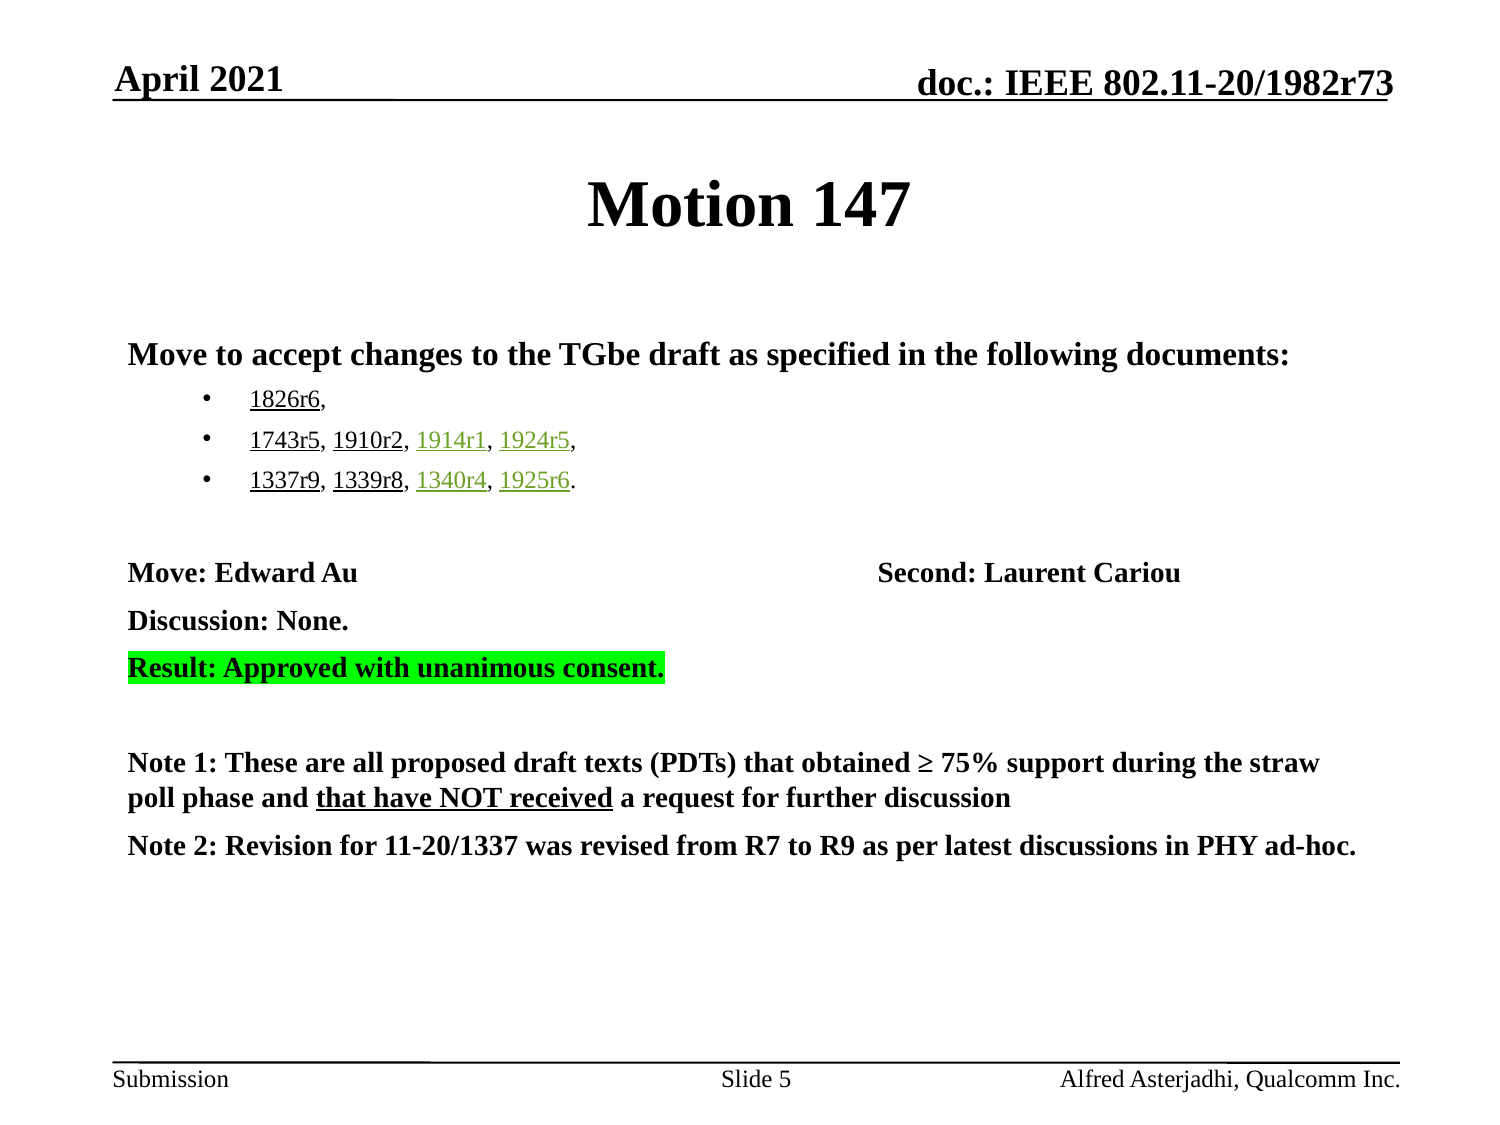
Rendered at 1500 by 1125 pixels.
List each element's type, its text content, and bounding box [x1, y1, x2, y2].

title Motion 147 [112, 112, 1388, 288]
footer Alfred Asterjadhi, Qualcomm Inc. [878, 1061, 1402, 1093]
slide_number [114, 54, 423, 100]
slide_number Slide 5 [712, 1061, 800, 1123]
list Move to accept changes to the TGbe draft as specified in the following documents: 1826r6, 1743r5, 1910r2, 1914r1, 1924r5, 1337r9, 1339r8, 1340r4, 1925r6. Move: Edward Au Second: Laurent Cariou Discussion: None. Result: Approved with unanimous consent. Note 1: These are all proposed draft texts (PDTs) that obtained ≥ 75% support during the straw poll phase and that have NOT received a request for further discussion Note 2: Revision for 11-20/1337 was revised from R7 to R9 as per latest discussions in PHY ad-hoc. [112, 324, 1388, 1051]
